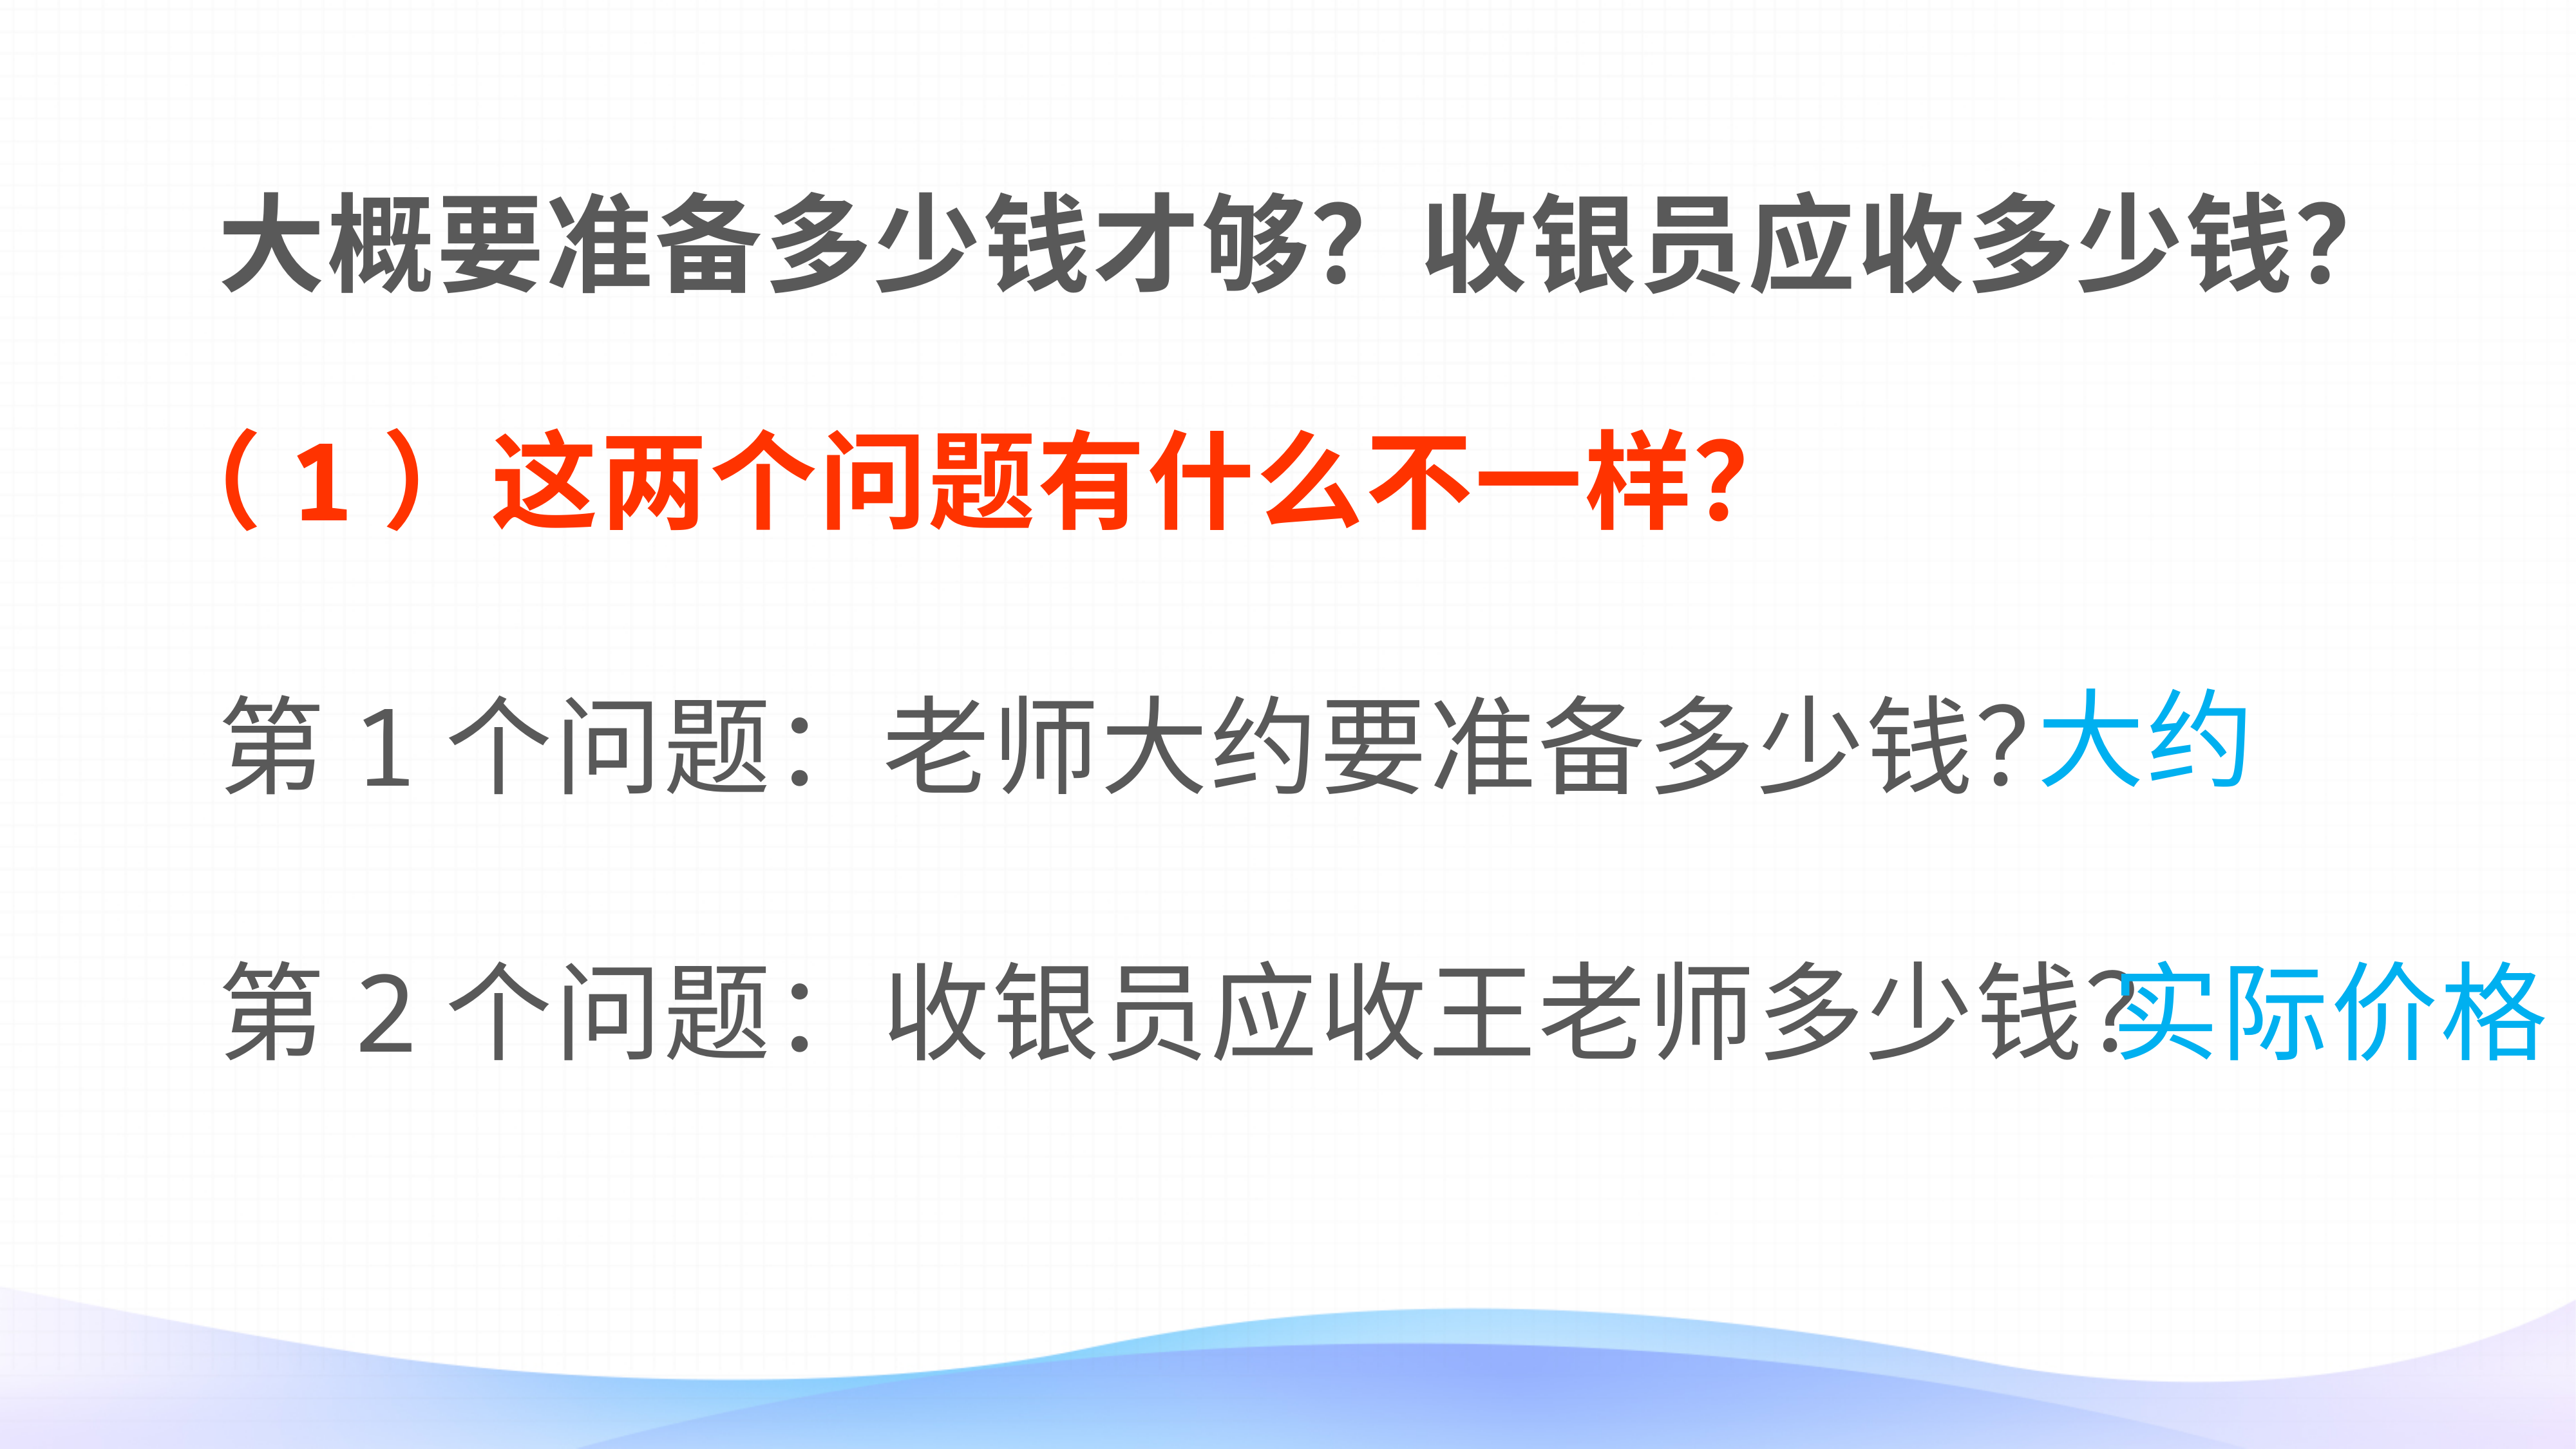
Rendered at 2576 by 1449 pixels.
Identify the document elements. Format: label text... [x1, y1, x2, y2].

text_box 大约 [2026, 632, 2334, 790]
text_box 实际价格 [2101, 905, 2576, 1063]
picture [0, 0, 2576, 1449]
text_box 第2个问题：收银员应收王老师多少钱？ [207, 905, 2101, 1030]
text_box 大概要准备多少钱才够？收银员应收多少钱？ [207, 137, 2486, 328]
text_box （1）这两个问题有什么不一样？ [144, 374, 1982, 530]
text_box 第1个问题：老师大约要准备多少钱？ [207, 639, 2151, 797]
